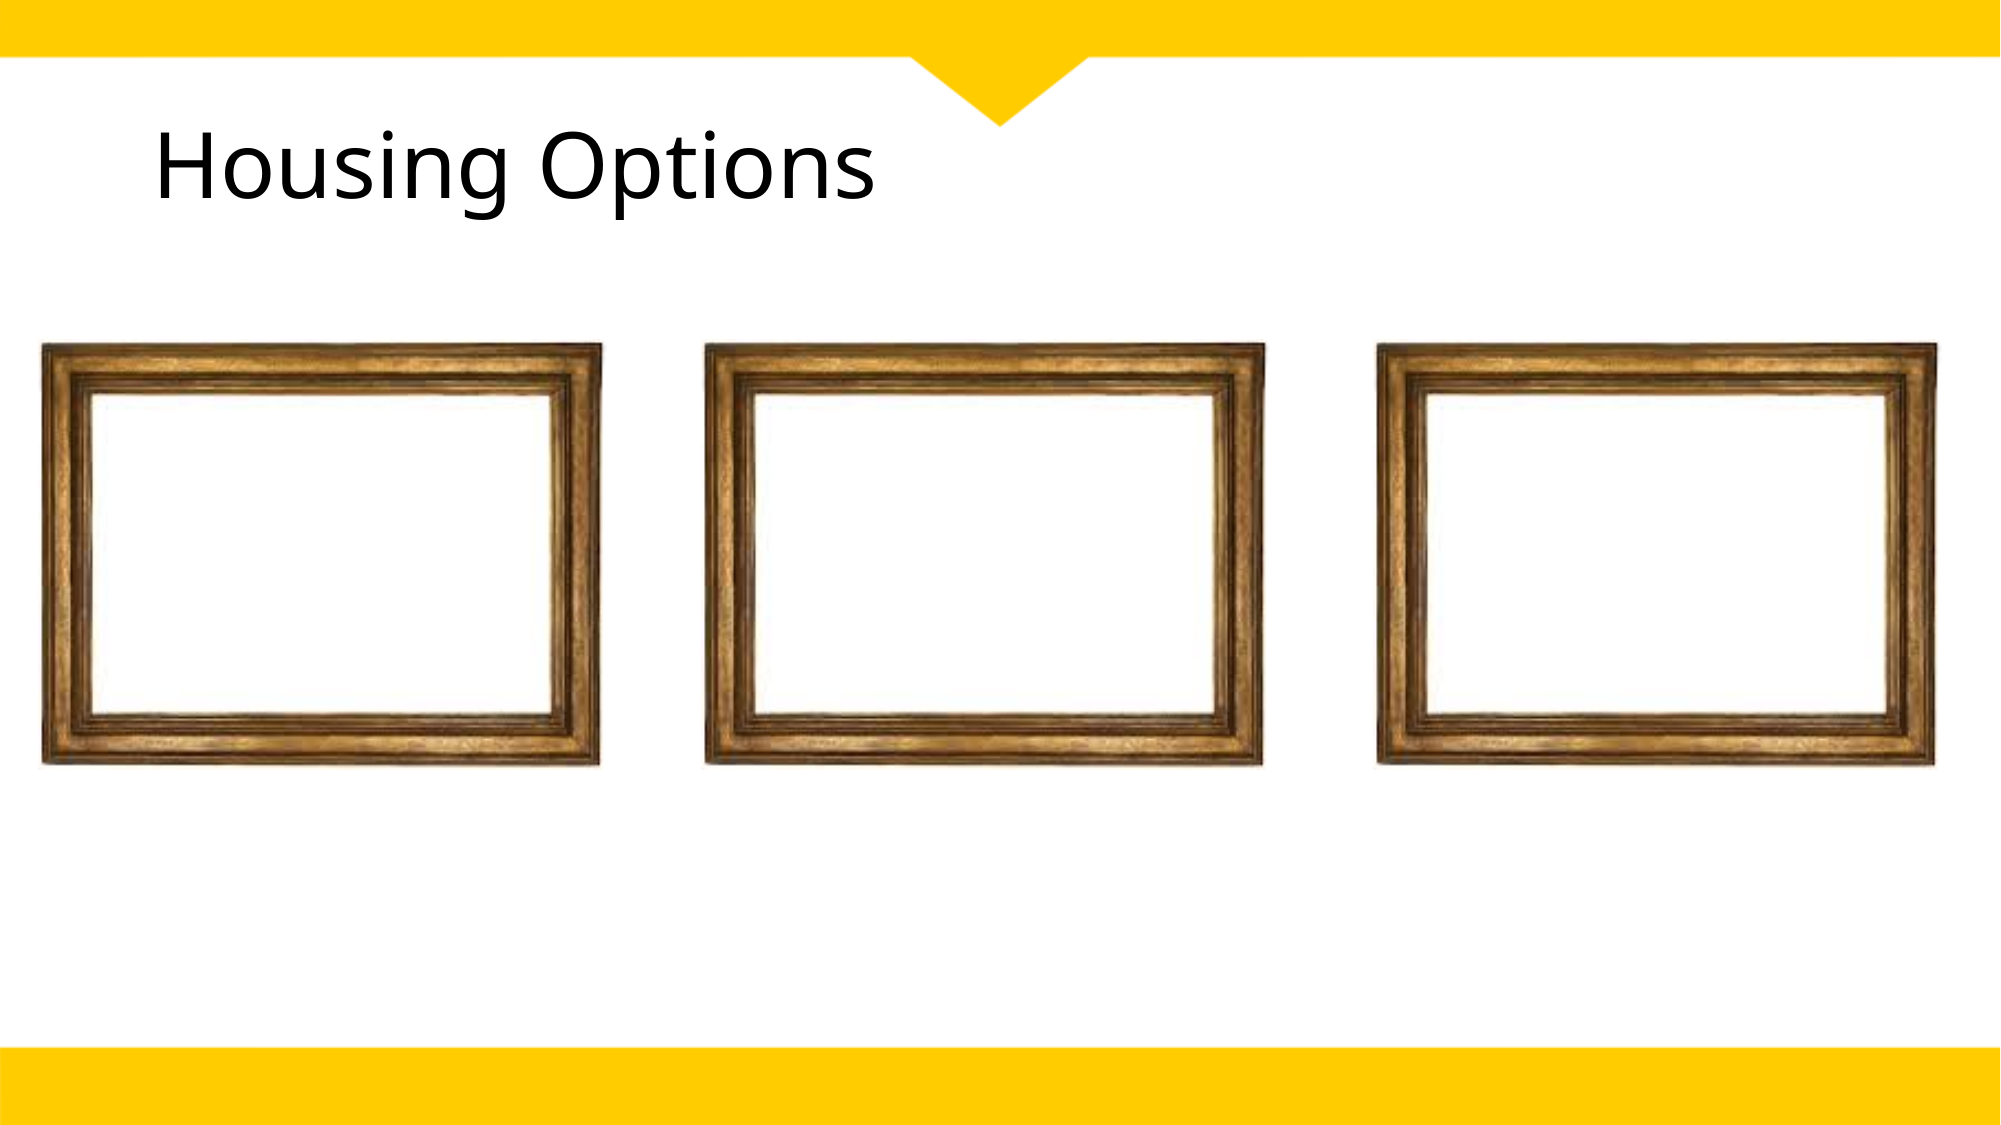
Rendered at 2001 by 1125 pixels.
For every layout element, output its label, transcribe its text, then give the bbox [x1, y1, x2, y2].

picture [701, 339, 1270, 770]
picture [1373, 339, 1942, 770]
title Housing Options [137, 59, 1863, 278]
picture [38, 339, 607, 770]
